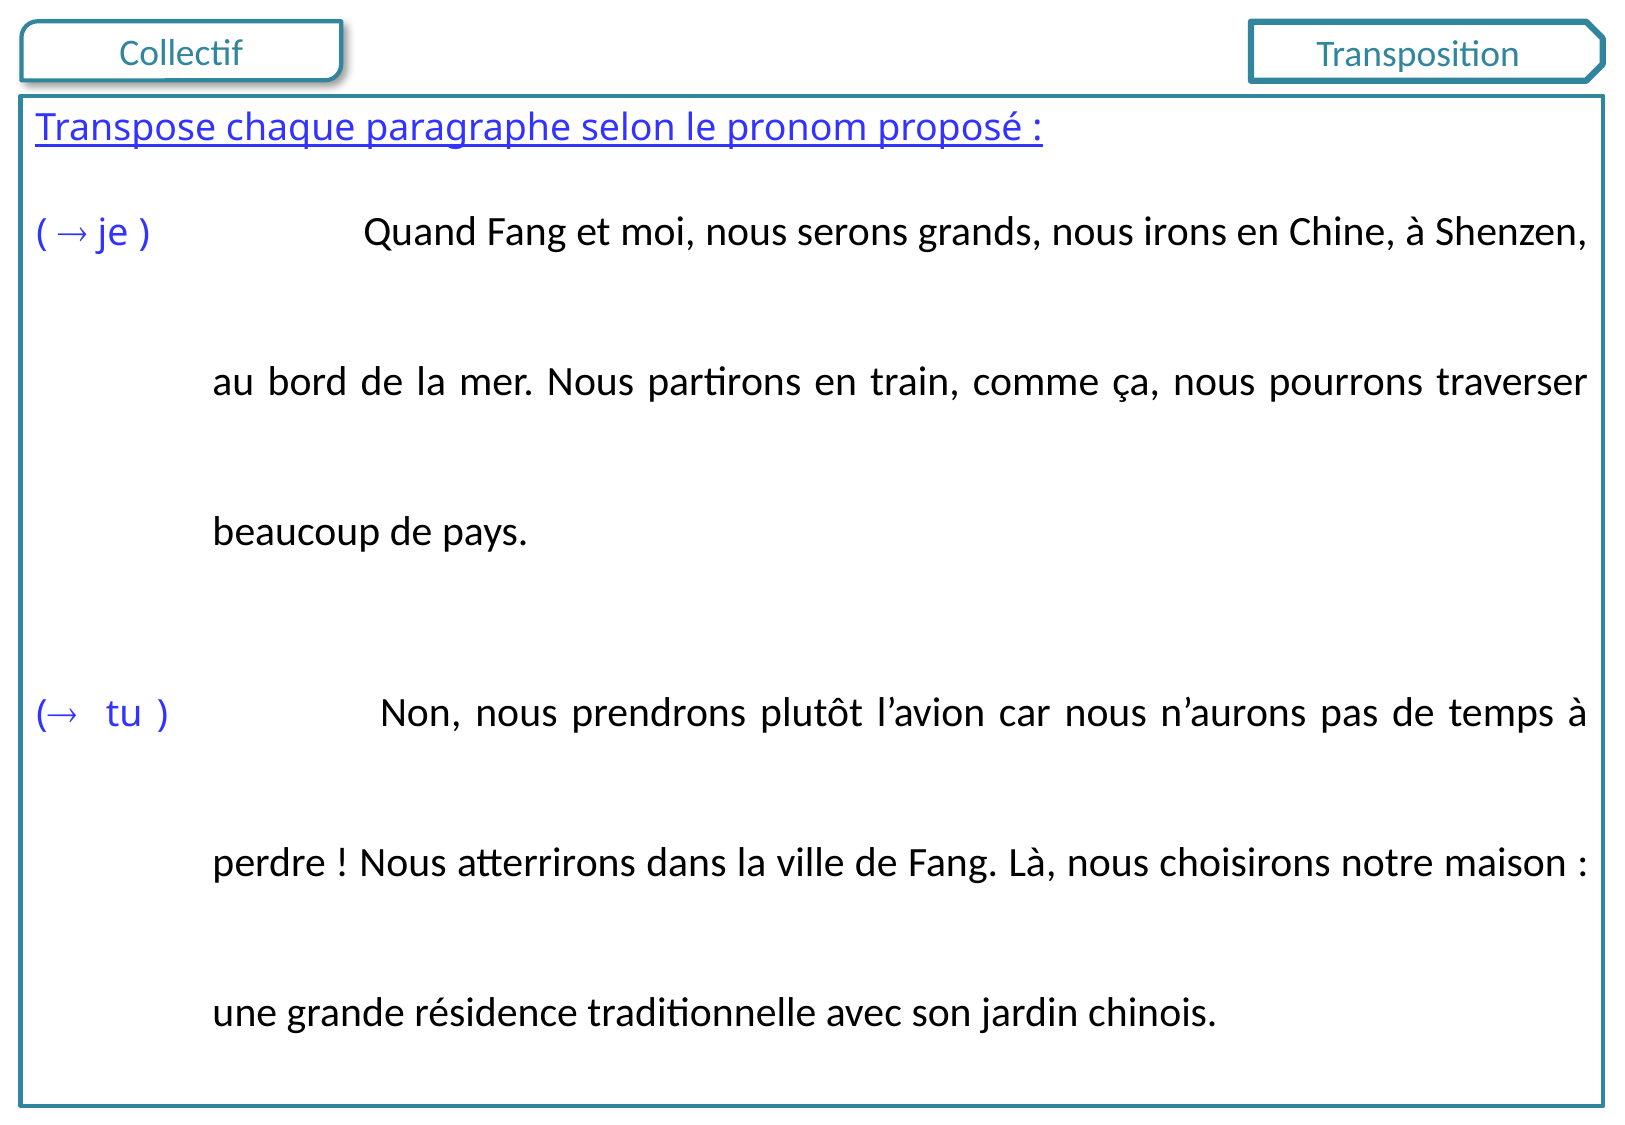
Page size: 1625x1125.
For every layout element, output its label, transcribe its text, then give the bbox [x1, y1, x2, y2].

list Transposition [1251, 21, 1585, 81]
list Transpose chaque paragraphe selon le pronom proposé : [18, 94, 1605, 1108]
list (  je ) Quand Fang et moi, nous serons grands, nous irons en Chine, à Shenzen, au bord de la mer. Nous partirons en train, comme ça, nous pourrons traverser beaucoup de pays. ( tu ) Non, nous prendrons plutôt l’avion car nous n’aurons pas de temps à perdre ! Nous atterrirons dans la ville de Fang. Là, nous choisirons notre maison : une grande résidence traditionnelle avec son jardin chinois. [21, 95, 1604, 1106]
